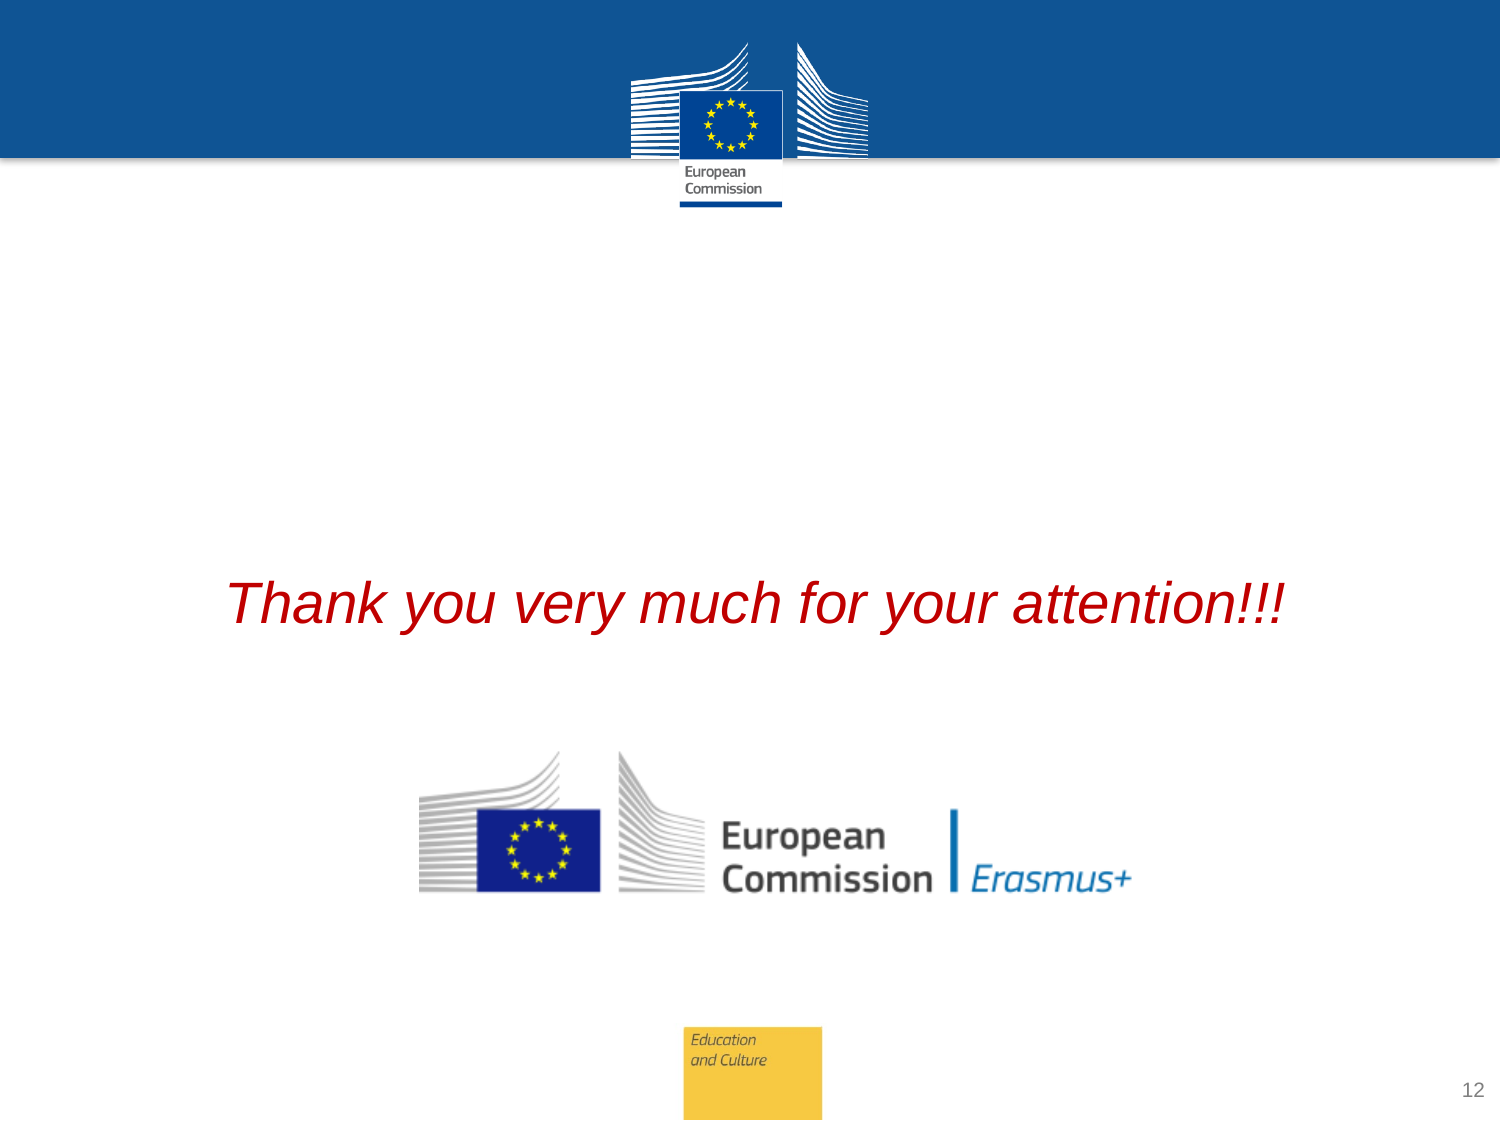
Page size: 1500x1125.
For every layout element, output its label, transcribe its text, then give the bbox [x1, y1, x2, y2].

picture [129, 1023, 1376, 1120]
slide_number 12 [1446, 1069, 1500, 1125]
list Thank you very much for your attention!!! [118, 476, 1394, 723]
picture [631, 42, 868, 208]
picture [418, 750, 1136, 903]
